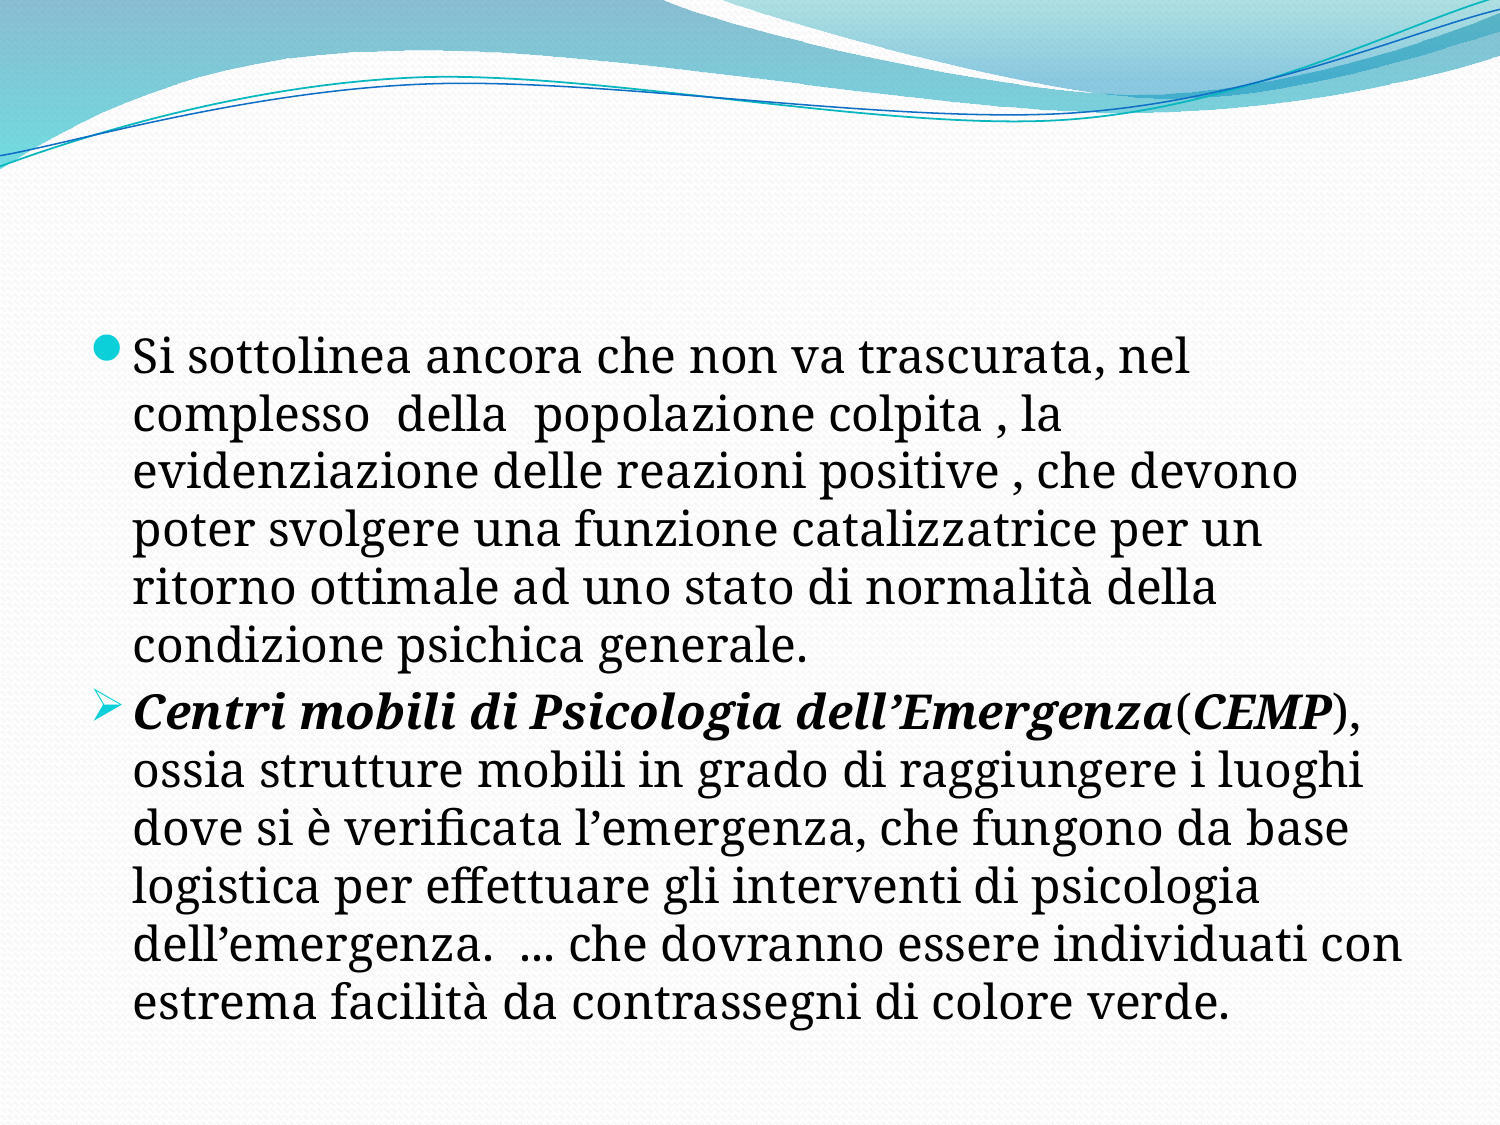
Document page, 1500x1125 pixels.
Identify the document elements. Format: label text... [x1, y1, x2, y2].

list Si sottolinea ancora che non va trascurata, nel complesso della popolazione colpita , la evidenziazione delle reazioni positive , che devono poter svolgere una funzione catalizzatrice per un ritorno ottimale ad uno stato di normalità della condizione psichica generale. Centri mobili di Psicologia dell’Emergenza(CEMP), ossia strutture mobili in grado di raggiungere i luoghi dove si è verificata l’emergenza, che fungono da base logistica per effettuare gli interventi di psicologia dell’emergenza. ... che dovranno essere individuati con estrema facilità da contrassegni di colore verde. [75, 317, 1425, 1038]
